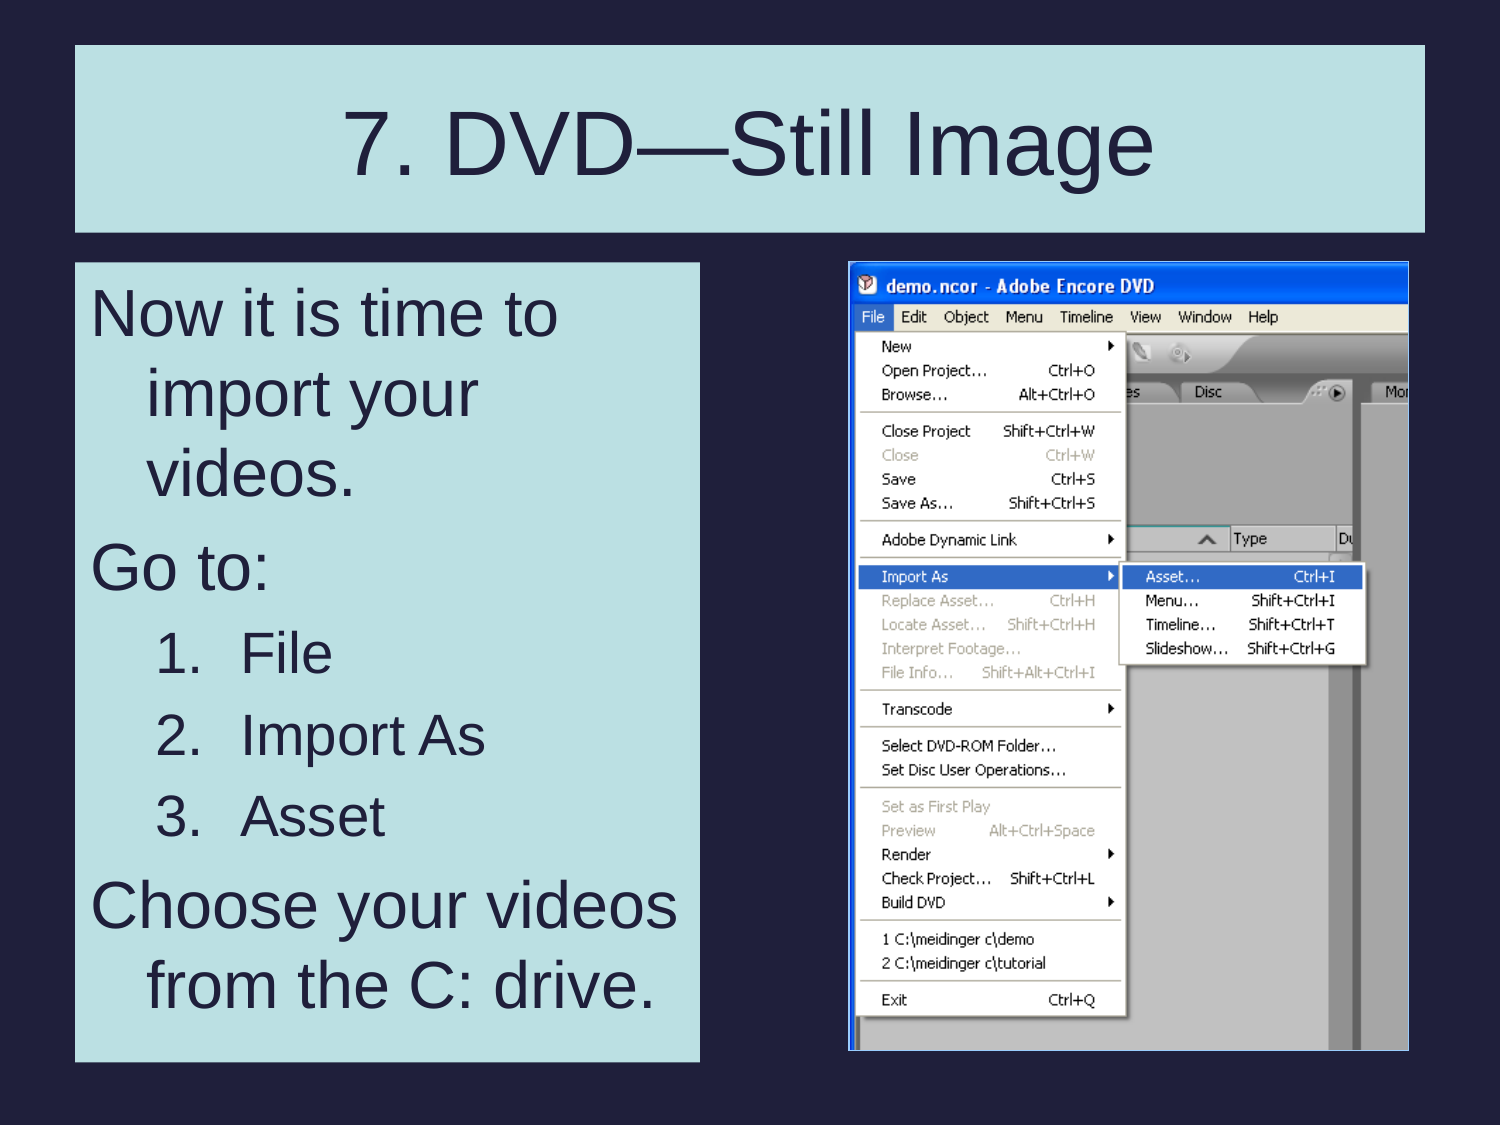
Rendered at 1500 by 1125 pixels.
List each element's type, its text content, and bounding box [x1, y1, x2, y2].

list Now it is time to import your videos. Go to: File Import As Asset Choose your videos from the C: drive. [74, 262, 701, 1063]
title 7. DVD—Still Image [74, 44, 1426, 233]
picture [849, 262, 1408, 1051]
